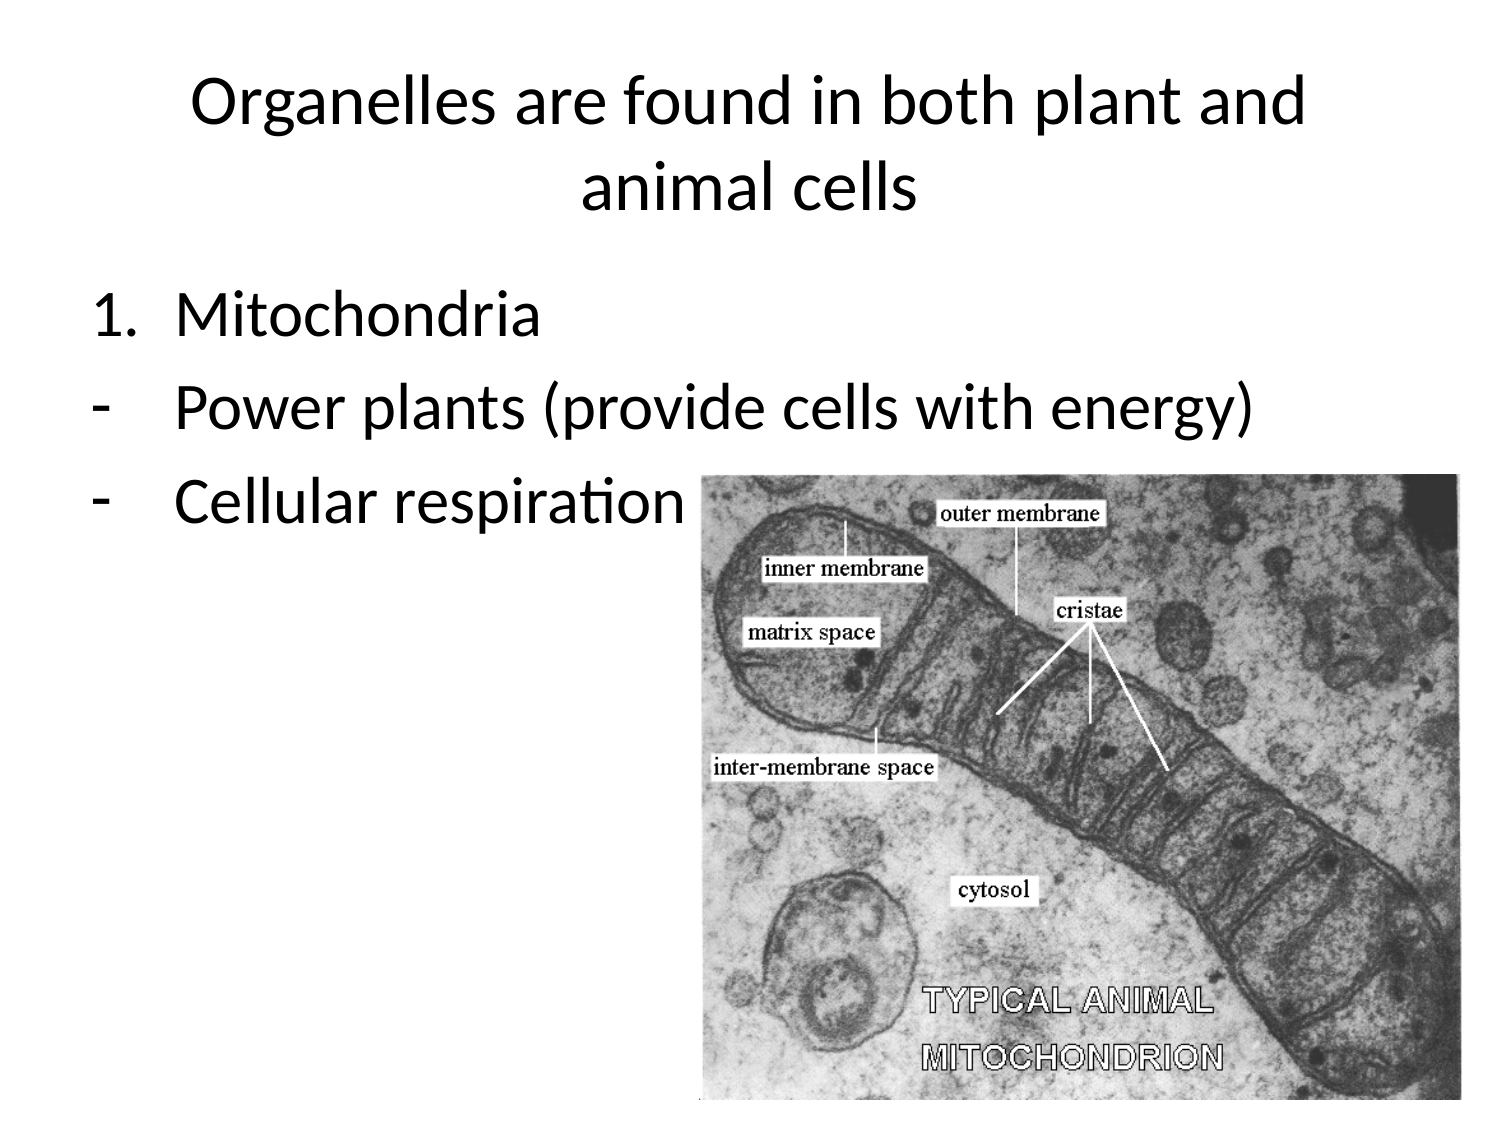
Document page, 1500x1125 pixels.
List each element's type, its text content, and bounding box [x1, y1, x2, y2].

picture [699, 474, 1464, 1101]
title Organelles are found in both plant and animal cells [75, 45, 1425, 233]
list Mitochondria Power plants (provide cells with energy) Cellular respiration [75, 262, 1425, 563]
